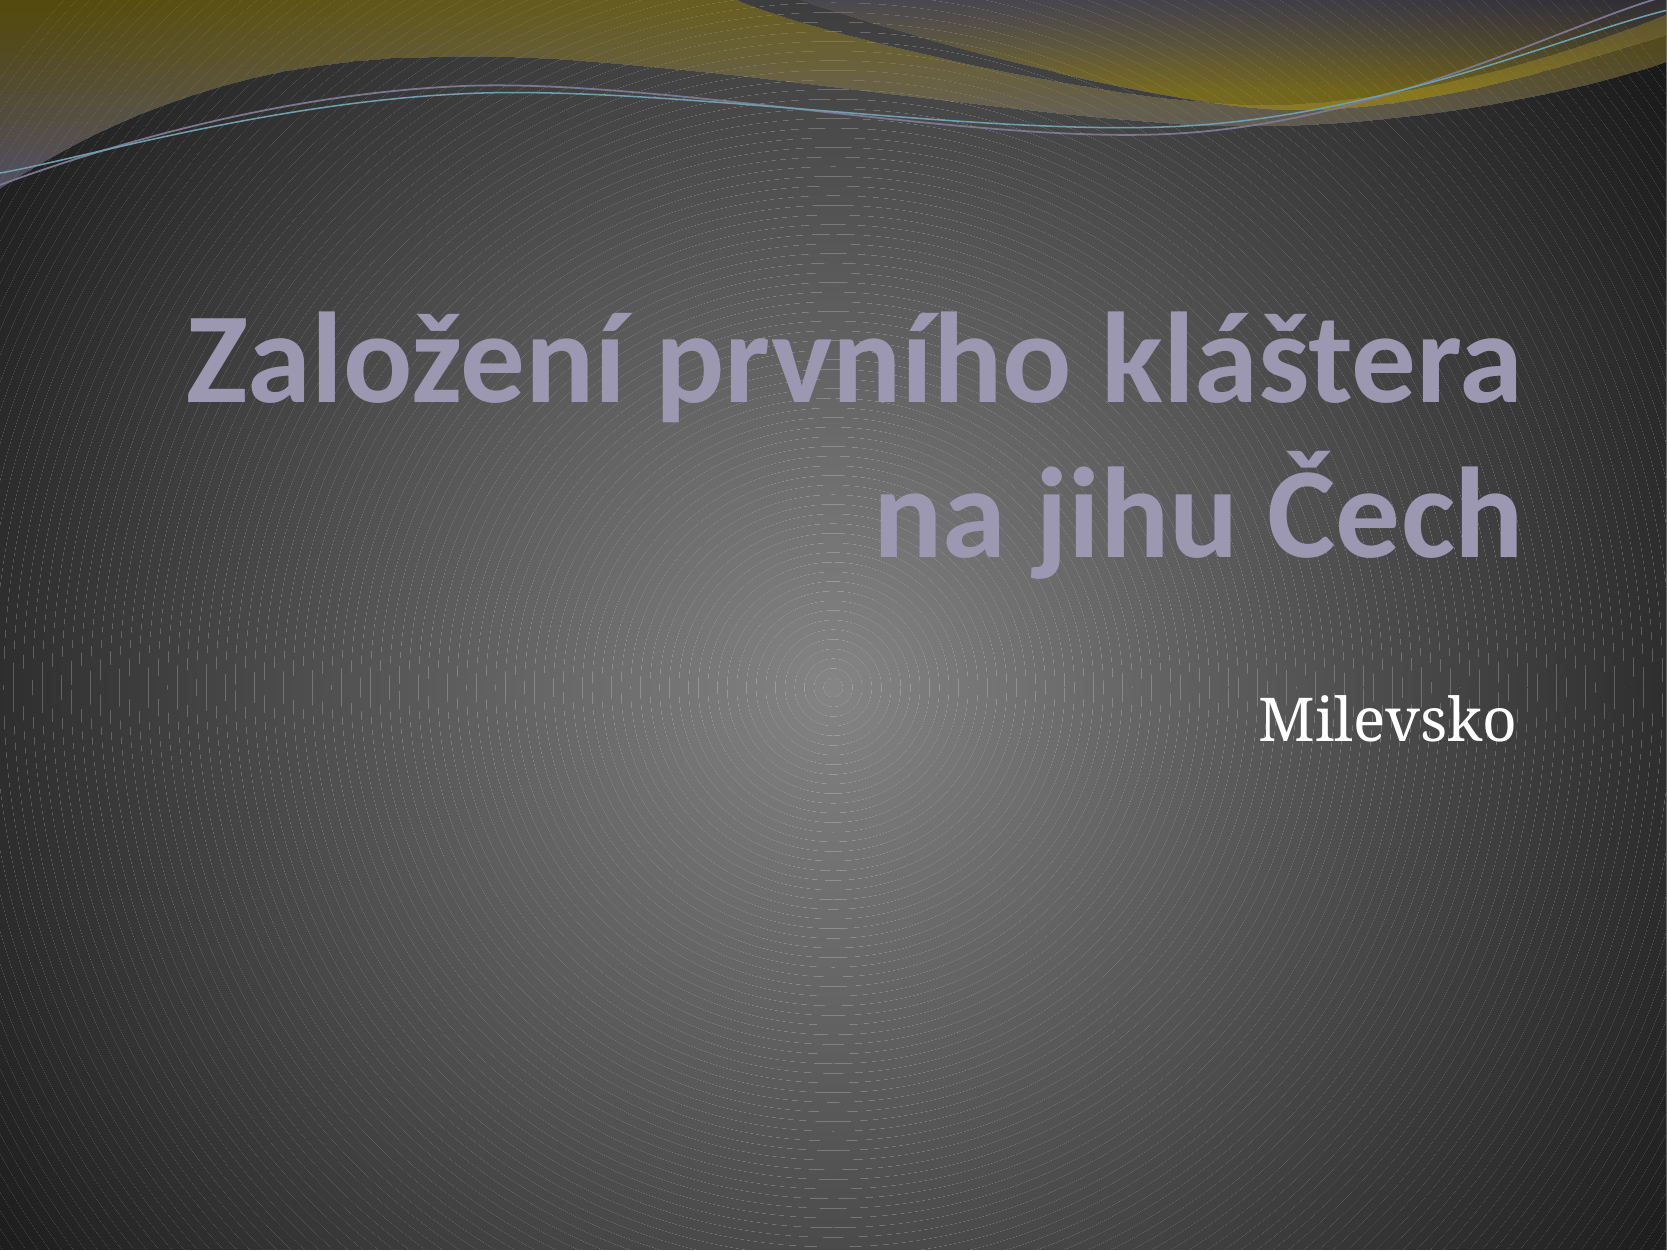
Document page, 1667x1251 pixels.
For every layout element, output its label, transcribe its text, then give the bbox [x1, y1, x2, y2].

title Založení prvního kláštera na jihu Čech [97, 249, 1529, 584]
subtitle Milevsko [97, 588, 1529, 908]
